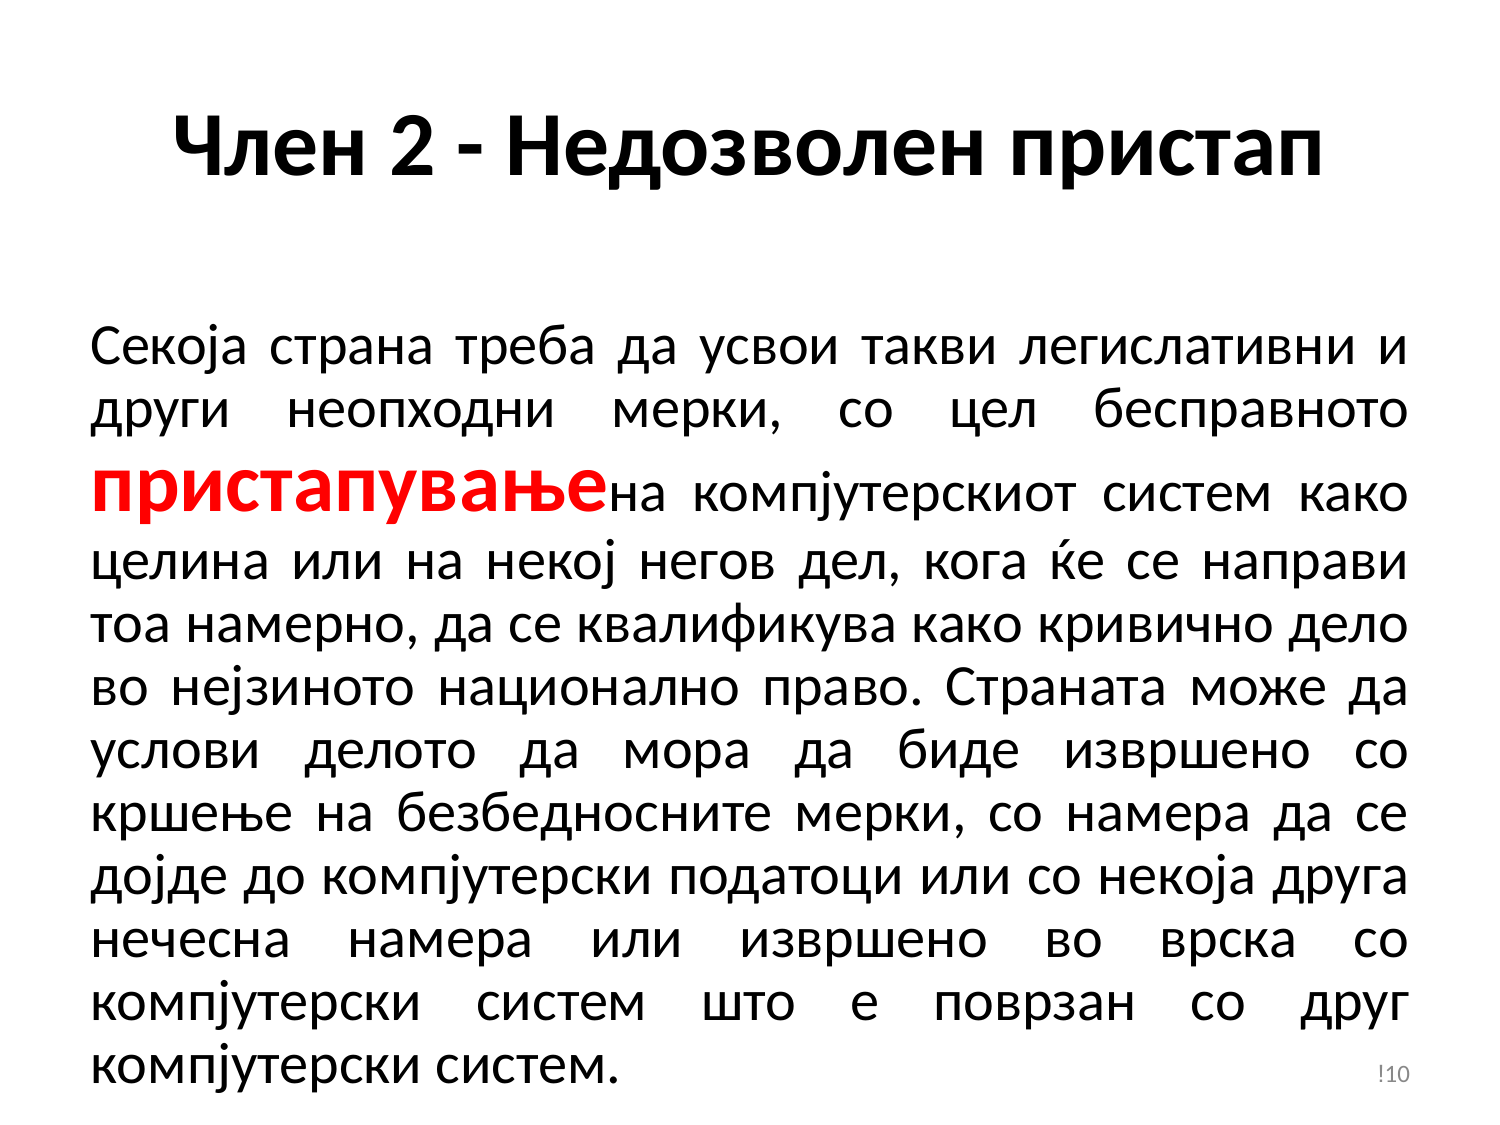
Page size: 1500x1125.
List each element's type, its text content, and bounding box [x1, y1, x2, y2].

slide_number !10 [1074, 1042, 1425, 1103]
title Член 2 - Недозволен пристап [75, 45, 1425, 233]
list Секоја страна треба да усвои такви легислативни и други неопходни мерки, со цел бесправното пристапувањена компјутерскиот систем како целина или на некој негов дел, кога ќе се направи тоа намерно, да се квалификува како кривично дело во нејзиното национално право. Страната може да услови делото да мора да биде извршено со кршење на безбедносните мерки, со намера да се дојде до компјутерски податоци или со некоја друга нечесна намера или извршено во врска со компјутерски систем што е поврзан со друг компјутерски систем. [75, 306, 1425, 958]
